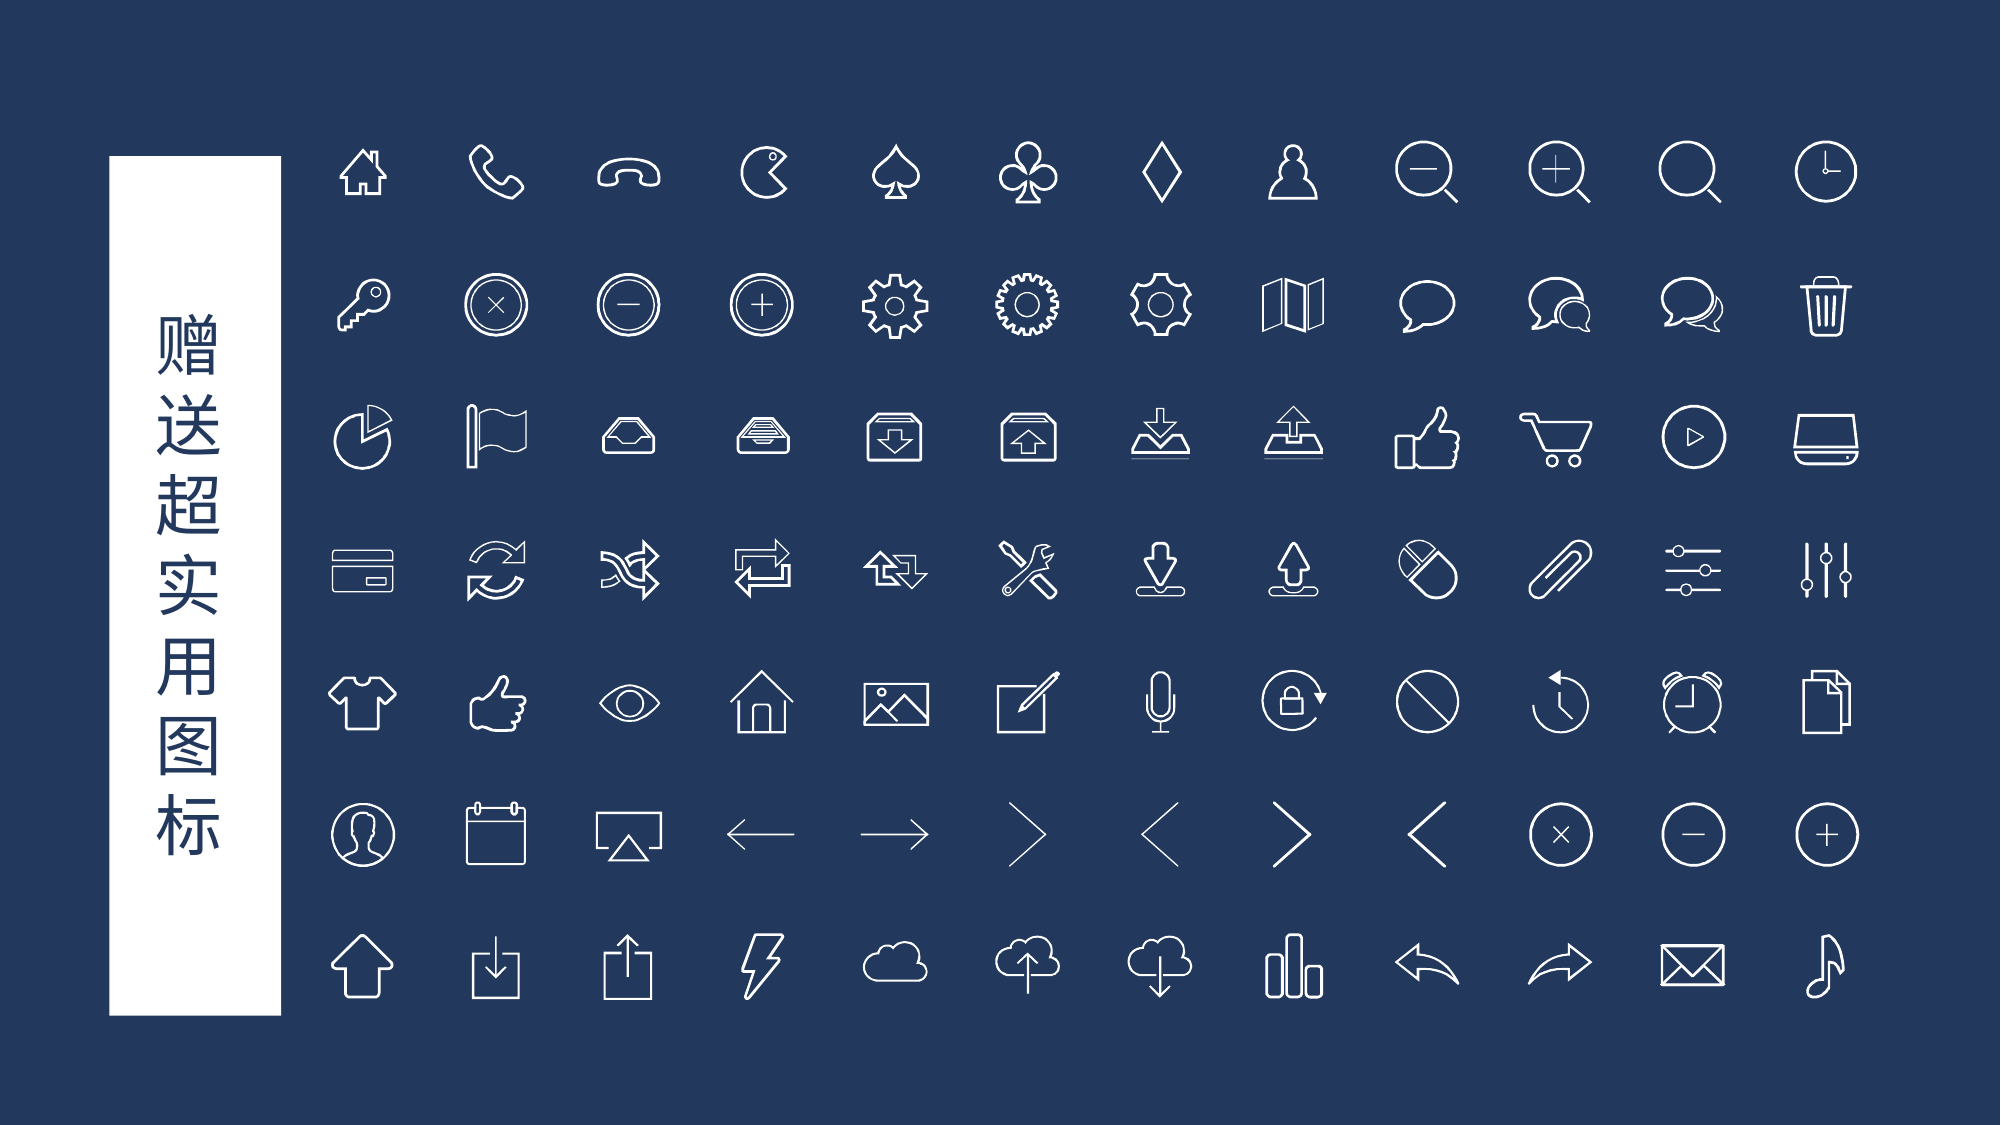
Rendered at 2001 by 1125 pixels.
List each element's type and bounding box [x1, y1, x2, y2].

text_box [862, 550, 902, 586]
text_box [1824, 565, 1828, 598]
text_box [741, 933, 785, 1000]
text_box [998, 540, 1027, 568]
text_box [1443, 188, 1459, 204]
text_box [1142, 802, 1179, 834]
text_box [1276, 405, 1311, 438]
text_box [1147, 292, 1174, 318]
text_box [1831, 295, 1837, 327]
text_box [1142, 407, 1178, 439]
text_box [471, 952, 520, 1000]
text_box [1793, 413, 1859, 449]
text_box [863, 682, 930, 720]
text_box [1701, 671, 1723, 690]
text_box [1284, 277, 1307, 333]
text_box [1265, 953, 1284, 999]
text_box [1129, 273, 1193, 336]
text_box [1660, 947, 1664, 983]
text_box [1824, 295, 1828, 327]
text_box [331, 549, 394, 562]
text_box [752, 424, 775, 428]
text_box [1721, 947, 1725, 983]
text_box [734, 564, 791, 599]
text_box [598, 684, 661, 722]
text_box [1559, 300, 1591, 333]
text_box [1026, 953, 1030, 994]
text_box [109, 156, 282, 1016]
text_box [1142, 140, 1183, 204]
text_box [1567, 454, 1582, 468]
text_box [485, 966, 507, 979]
text_box [752, 703, 772, 732]
text_box [889, 712, 899, 722]
text_box [1843, 542, 1848, 571]
text_box [1273, 801, 1310, 834]
text_box [1017, 672, 1059, 713]
text_box [1528, 276, 1584, 330]
text_box [1806, 934, 1845, 999]
text_box [1553, 826, 1570, 843]
text_box [740, 145, 788, 199]
text_box [1800, 578, 1814, 591]
text_box [1835, 673, 1848, 686]
text_box [341, 811, 385, 867]
text_box [1800, 285, 1853, 289]
text_box [1576, 188, 1591, 204]
text_box [1548, 669, 1561, 686]
text_box [466, 404, 478, 469]
text_box [1802, 679, 1843, 735]
text_box [1699, 564, 1712, 577]
text_box [1661, 802, 1726, 867]
text_box [740, 420, 786, 438]
text_box [1407, 832, 1447, 868]
text_box [1261, 669, 1322, 732]
text_box [1262, 277, 1283, 333]
text_box [1813, 276, 1840, 285]
text_box [1143, 541, 1177, 587]
text_box [736, 417, 790, 454]
text_box [510, 801, 519, 806]
text_box [600, 538, 660, 602]
text_box [333, 413, 392, 470]
text_box [1000, 412, 1057, 462]
text_box [339, 148, 387, 196]
text_box [752, 439, 775, 444]
text_box [467, 575, 525, 602]
text_box [999, 141, 1058, 204]
text_box [1793, 450, 1859, 466]
text_box [1029, 573, 1058, 600]
text_box [1660, 966, 1726, 987]
text_box [365, 577, 387, 586]
text_box [768, 152, 777, 161]
text_box [1307, 277, 1324, 331]
text_box [1665, 588, 1680, 592]
text_box [866, 412, 923, 462]
text_box [468, 144, 525, 200]
text_box [616, 934, 639, 947]
text_box [1146, 694, 1176, 723]
text_box [603, 951, 653, 1000]
text_box [1014, 292, 1040, 318]
text_box [1692, 588, 1721, 592]
text_box [1394, 406, 1461, 470]
text_box [1685, 295, 1724, 333]
text_box [328, 676, 397, 731]
text_box [1408, 550, 1458, 600]
text_box [1668, 727, 1675, 734]
text_box [596, 273, 661, 337]
text_box [1396, 669, 1460, 734]
text_box [1658, 140, 1716, 197]
text_box [1149, 985, 1171, 998]
text_box [602, 279, 656, 331]
text_box [885, 296, 905, 316]
text_box [1706, 188, 1722, 204]
text_box [876, 687, 887, 697]
text_box [1795, 802, 1860, 867]
text_box [1672, 544, 1685, 558]
text_box [1279, 697, 1304, 715]
text_box [606, 420, 652, 444]
text_box [601, 574, 621, 588]
text_box [1285, 933, 1303, 999]
text_box [872, 143, 920, 199]
text_box [1127, 935, 1193, 977]
text_box [863, 693, 930, 726]
text_box [464, 273, 529, 337]
text_box [1268, 586, 1319, 597]
text_box [1532, 676, 1590, 734]
text_box [1283, 685, 1300, 697]
text_box [1529, 802, 1594, 867]
text_box [876, 429, 914, 454]
text_box [1150, 671, 1171, 718]
text_box [1009, 429, 1047, 454]
text_box [910, 819, 927, 834]
text_box [737, 700, 786, 734]
text_box [367, 404, 393, 434]
text_box [1273, 832, 1312, 868]
text_box [1827, 682, 1840, 695]
text_box [1519, 412, 1593, 452]
text_box [602, 417, 656, 454]
text_box [995, 273, 1060, 336]
text_box [1399, 280, 1456, 333]
text_box [465, 806, 526, 866]
text_box [1398, 547, 1421, 578]
text_box [1528, 140, 1585, 197]
text_box [892, 554, 929, 590]
text_box [1805, 289, 1847, 337]
text_box [1839, 571, 1852, 584]
text_box [331, 803, 396, 858]
text_box [1528, 539, 1593, 600]
text_box [1822, 168, 1829, 175]
text_box [1395, 140, 1453, 197]
text_box [1030, 954, 1039, 964]
text_box [1545, 454, 1559, 468]
text_box [862, 273, 929, 339]
text_box [595, 811, 663, 850]
text_box [1268, 144, 1318, 200]
text_box [1687, 427, 1704, 447]
text_box [1816, 295, 1821, 327]
text_box [1805, 542, 1809, 578]
text_box [874, 417, 916, 423]
text_box [1663, 676, 1722, 734]
text_box [1002, 544, 1055, 597]
text_box [370, 286, 382, 298]
text_box [729, 273, 794, 337]
text_box [1680, 583, 1693, 597]
text_box [1135, 586, 1186, 597]
text_box [607, 833, 650, 862]
text_box [1660, 944, 1725, 978]
text_box [468, 540, 526, 564]
text_box [1304, 964, 1324, 999]
text_box [1660, 276, 1714, 327]
text_box [1558, 692, 1574, 720]
text_box [1527, 942, 1593, 985]
text_box [1794, 140, 1858, 203]
text_box [597, 157, 661, 187]
text_box [469, 675, 527, 732]
text_box [1008, 417, 1050, 423]
text_box [1016, 953, 1026, 964]
text_box [1277, 541, 1310, 587]
text_box [478, 408, 527, 453]
text_box [331, 565, 394, 593]
text_box [1394, 942, 1460, 985]
text_box [331, 934, 394, 999]
text_box [862, 941, 928, 982]
text_box [510, 807, 519, 816]
text_box [1662, 671, 1684, 690]
text_box [1675, 684, 1694, 708]
text_box [1313, 692, 1327, 705]
text_box [1019, 705, 1026, 712]
text_box [995, 935, 1060, 977]
text_box [1710, 727, 1717, 734]
text_box [729, 669, 794, 703]
text_box [615, 689, 645, 718]
text_box [337, 278, 391, 332]
text_box [1843, 584, 1848, 598]
text_box [474, 801, 482, 806]
text_box [1810, 669, 1851, 726]
text_box [1405, 539, 1437, 563]
text_box [747, 430, 779, 435]
text_box [1410, 801, 1447, 834]
text_box [470, 279, 523, 331]
text_box [735, 279, 789, 331]
text_box [1131, 433, 1190, 454]
text_box [1405, 679, 1450, 725]
text_box [996, 685, 1046, 734]
text_box [1264, 433, 1323, 454]
text_box [1661, 404, 1727, 470]
text_box [1820, 551, 1833, 565]
text_box [910, 833, 929, 850]
text_box [1685, 549, 1721, 553]
text_box [735, 538, 790, 571]
